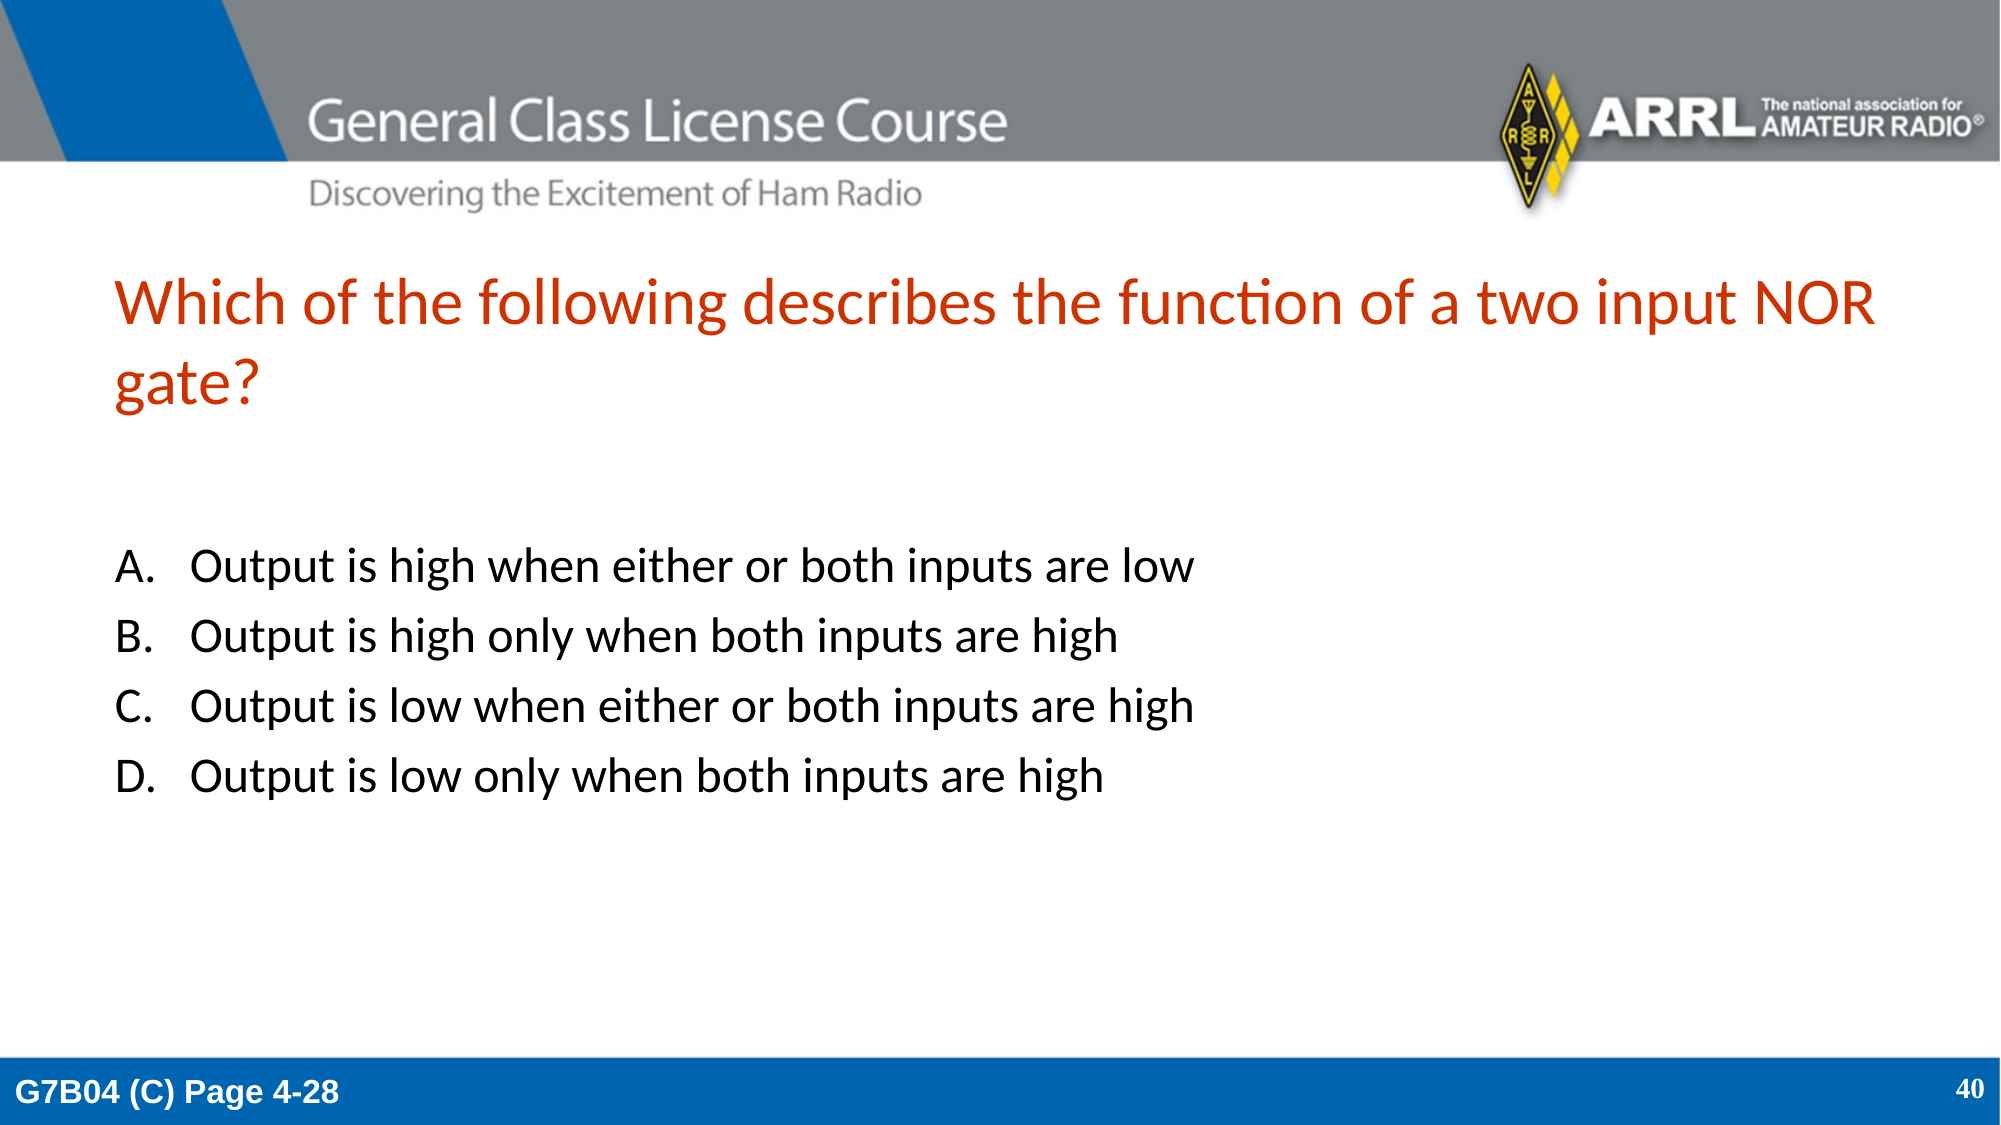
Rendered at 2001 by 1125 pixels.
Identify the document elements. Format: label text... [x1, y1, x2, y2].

title Which of the following describes the function of a two input NOR gate? [99, 249, 1900, 468]
text_box G7B04 (C) Page 4-28 [0, 1062, 1313, 1118]
picture [0, 0, 2001, 1125]
text_box 40 [1875, 1062, 2000, 1113]
list Output is high when either or both inputs are low Output is high only when both inputs are high Output is low when either or both inputs are high Output is low only when both inputs are high [99, 525, 1900, 1005]
